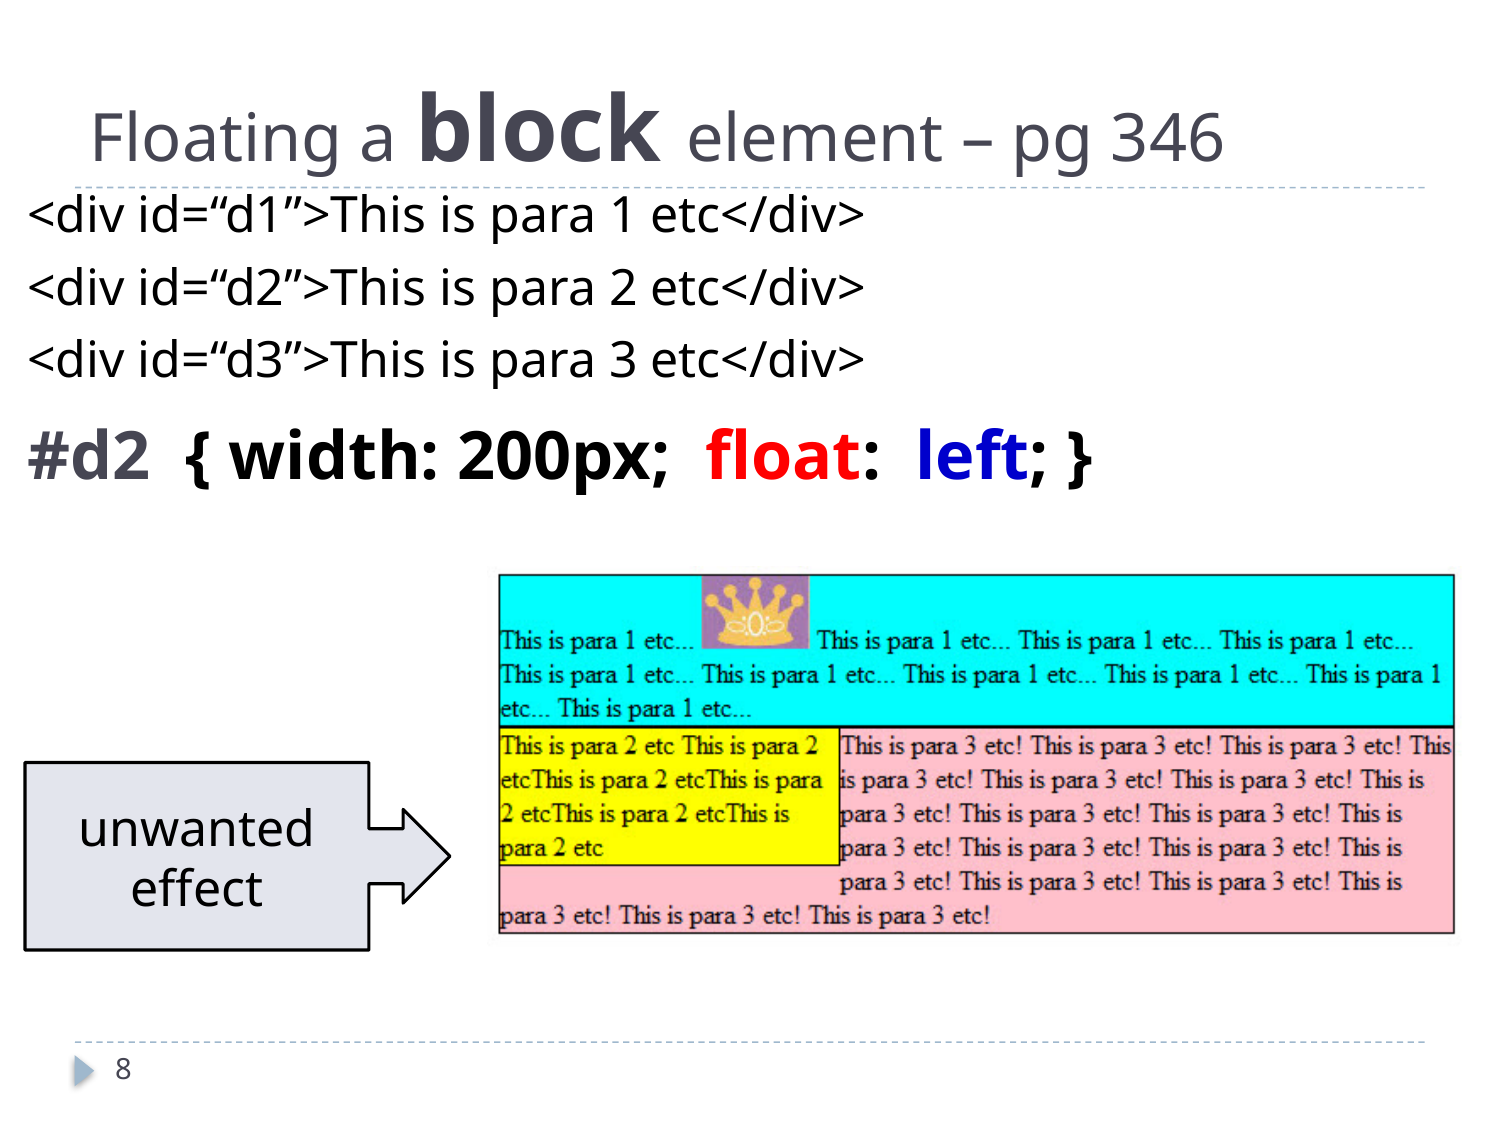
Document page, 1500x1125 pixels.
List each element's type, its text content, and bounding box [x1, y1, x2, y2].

picture [486, 566, 1468, 992]
text_box unwanted effect [23, 760, 452, 952]
list <div id=“d1”>This is para 1 etc</div> <div id=“d2”>This is para 2 etc</div> <div id=“d3”>This is para 3 etc</div> #d2 { width: 200px; float: left; } [12, 174, 1500, 975]
slide_number 8 [100, 1042, 426, 1103]
title Floating a block element – pg 346 [75, 24, 1425, 174]
